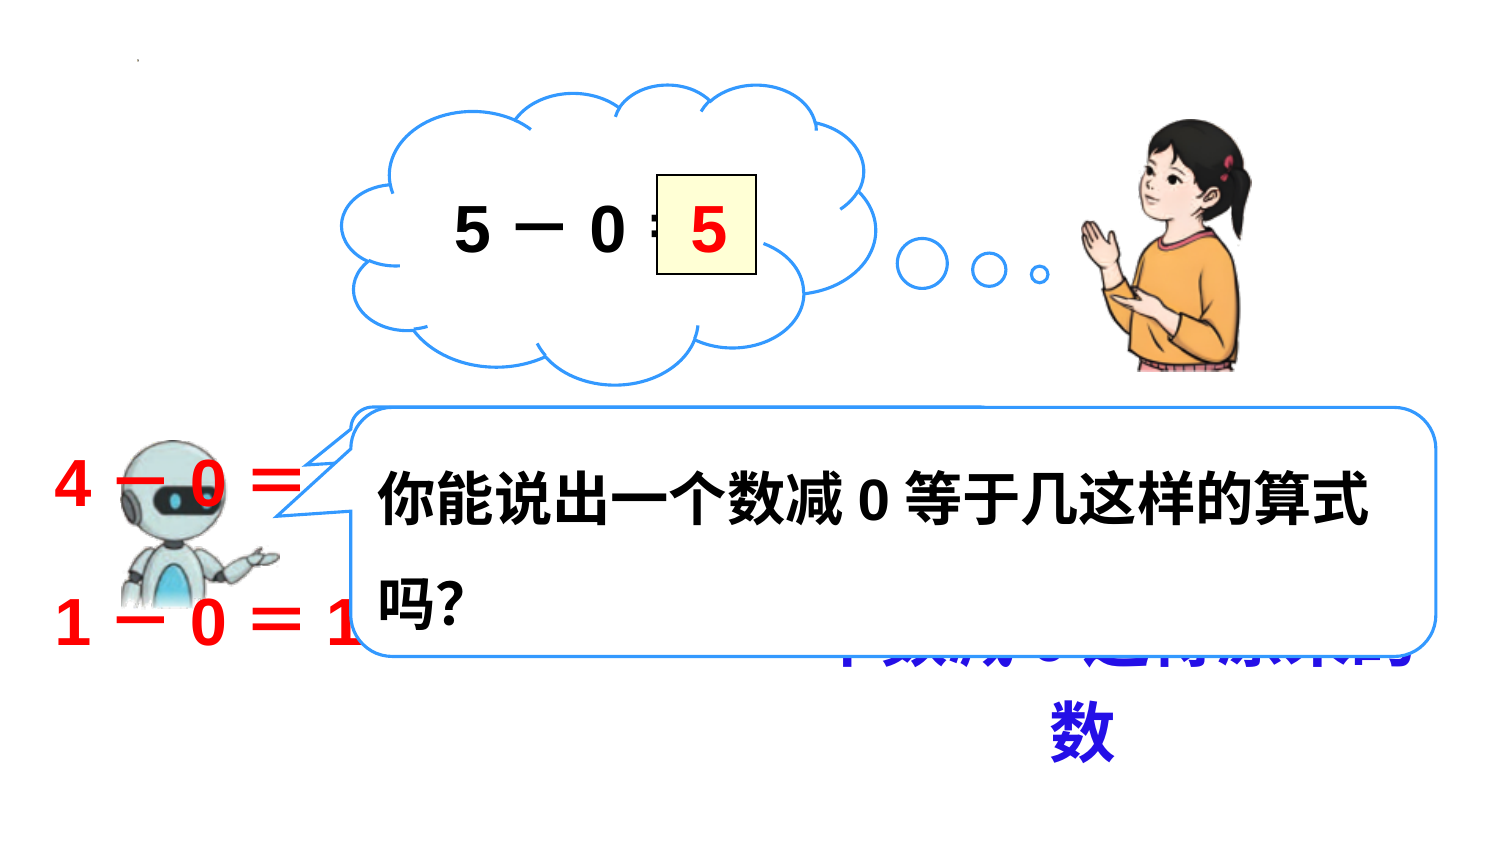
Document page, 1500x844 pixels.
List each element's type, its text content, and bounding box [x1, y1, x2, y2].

text_box [897, 238, 948, 289]
text_box 一个数减0还得原来的数 [708, 571, 1457, 778]
text_box [341, 85, 876, 386]
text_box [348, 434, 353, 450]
text_box [1031, 266, 1048, 283]
text_box 4－0＝4 [39, 431, 354, 527]
text_box 0－0＝0 [351, 625, 690, 667]
text_box 5 [638, 178, 780, 274]
text_box 1－0＝1 [39, 571, 351, 666]
text_box [656, 174, 757, 178]
text_box 根据算式编个小故事。 [348, 407, 385, 431]
text_box [972, 253, 1006, 287]
picture [1081, 119, 1252, 372]
text_box 你能说出一个数减0等于几这样的算式吗？ [280, 407, 1436, 657]
picture [120, 440, 280, 610]
text_box 5－0＝ [439, 178, 638, 274]
